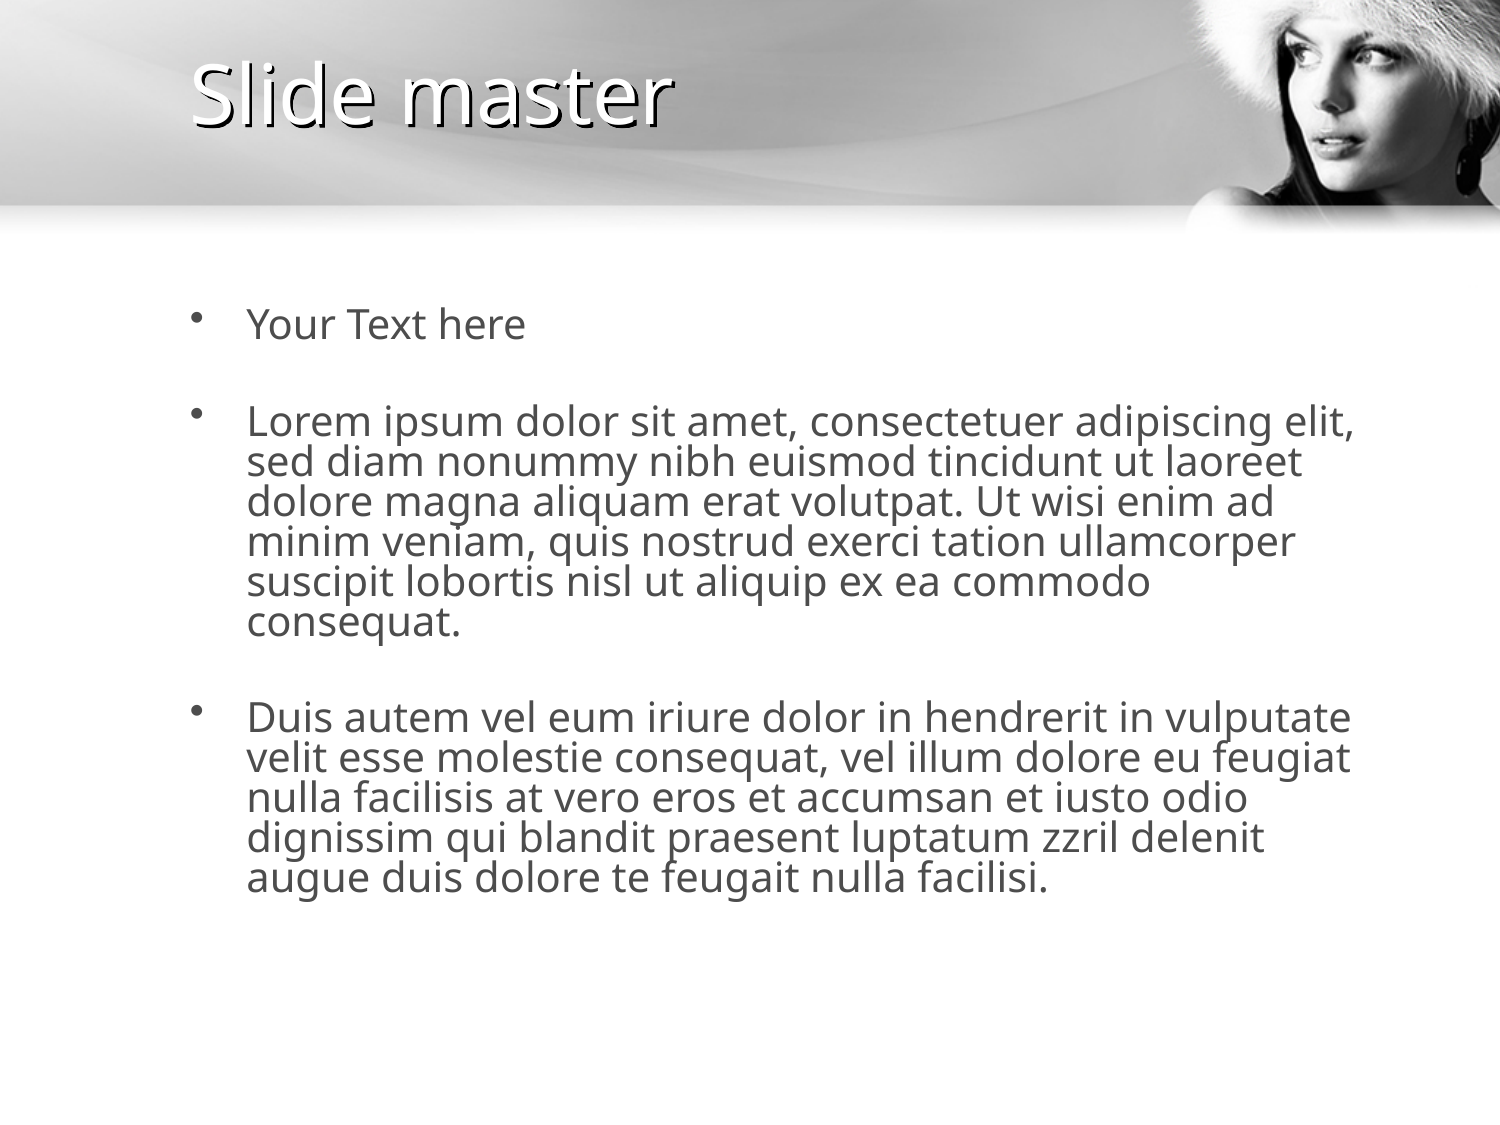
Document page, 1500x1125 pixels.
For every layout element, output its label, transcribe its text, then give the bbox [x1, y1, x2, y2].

list Your Text here Lorem ipsum dolor sit amet, consectetuer adipiscing elit, sed diam nonummy nibh euismod tincidunt ut laoreet dolore magna aliquam erat volutpat. Ut wisi enim ad minim veniam, quis nostrud exerci tation ullamcorper suscipit lobortis nisl ut aliquip ex ea commodo consequat. Duis autem vel eum iriure dolor in hendrerit in vulputate velit esse molestie consequat, vel illum dolore eu feugiat nulla facilisis at vero eros et accumsan et iusto odio dignissim qui blandit praesent luptatum zzril delenit augue duis dolore te feugait nulla facilisi. [174, 299, 1375, 988]
title Slide master [174, 32, 1375, 150]
picture [0, 0, 1500, 1125]
